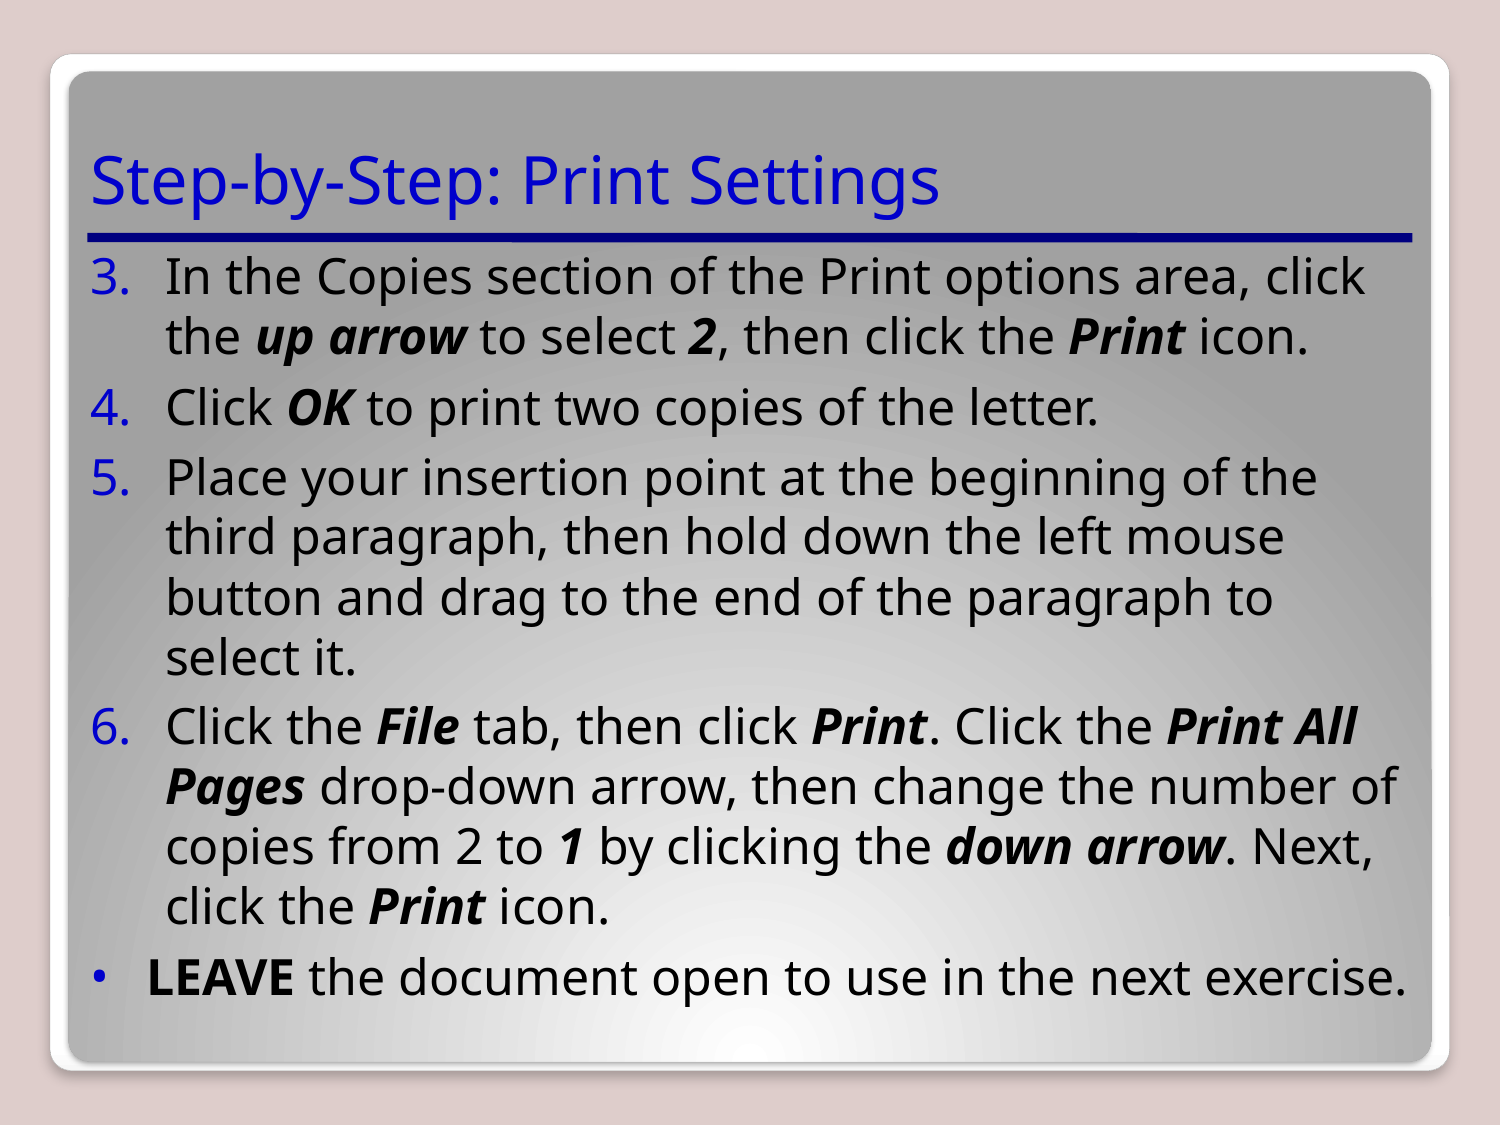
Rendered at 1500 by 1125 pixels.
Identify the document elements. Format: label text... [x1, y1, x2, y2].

title Step-by-Step: Print Settings [74, 74, 1426, 226]
list In the Copies section of the Print options area, click the up arrow to select 2, then click the Print icon. Click OK to print two copies of the letter. Place your insertion point at the beginning of the third paragraph, then hold down the left mouse button and drag to the end of the paragraph to select it. Click the File tab, then click Print. Click the Print All Pages drop-down arrow, then change the number of copies from 2 to 1 by clicking the down arrow. Next, click the Print icon. LEAVE the document open to use in the next exercise. [74, 237, 1426, 1063]
